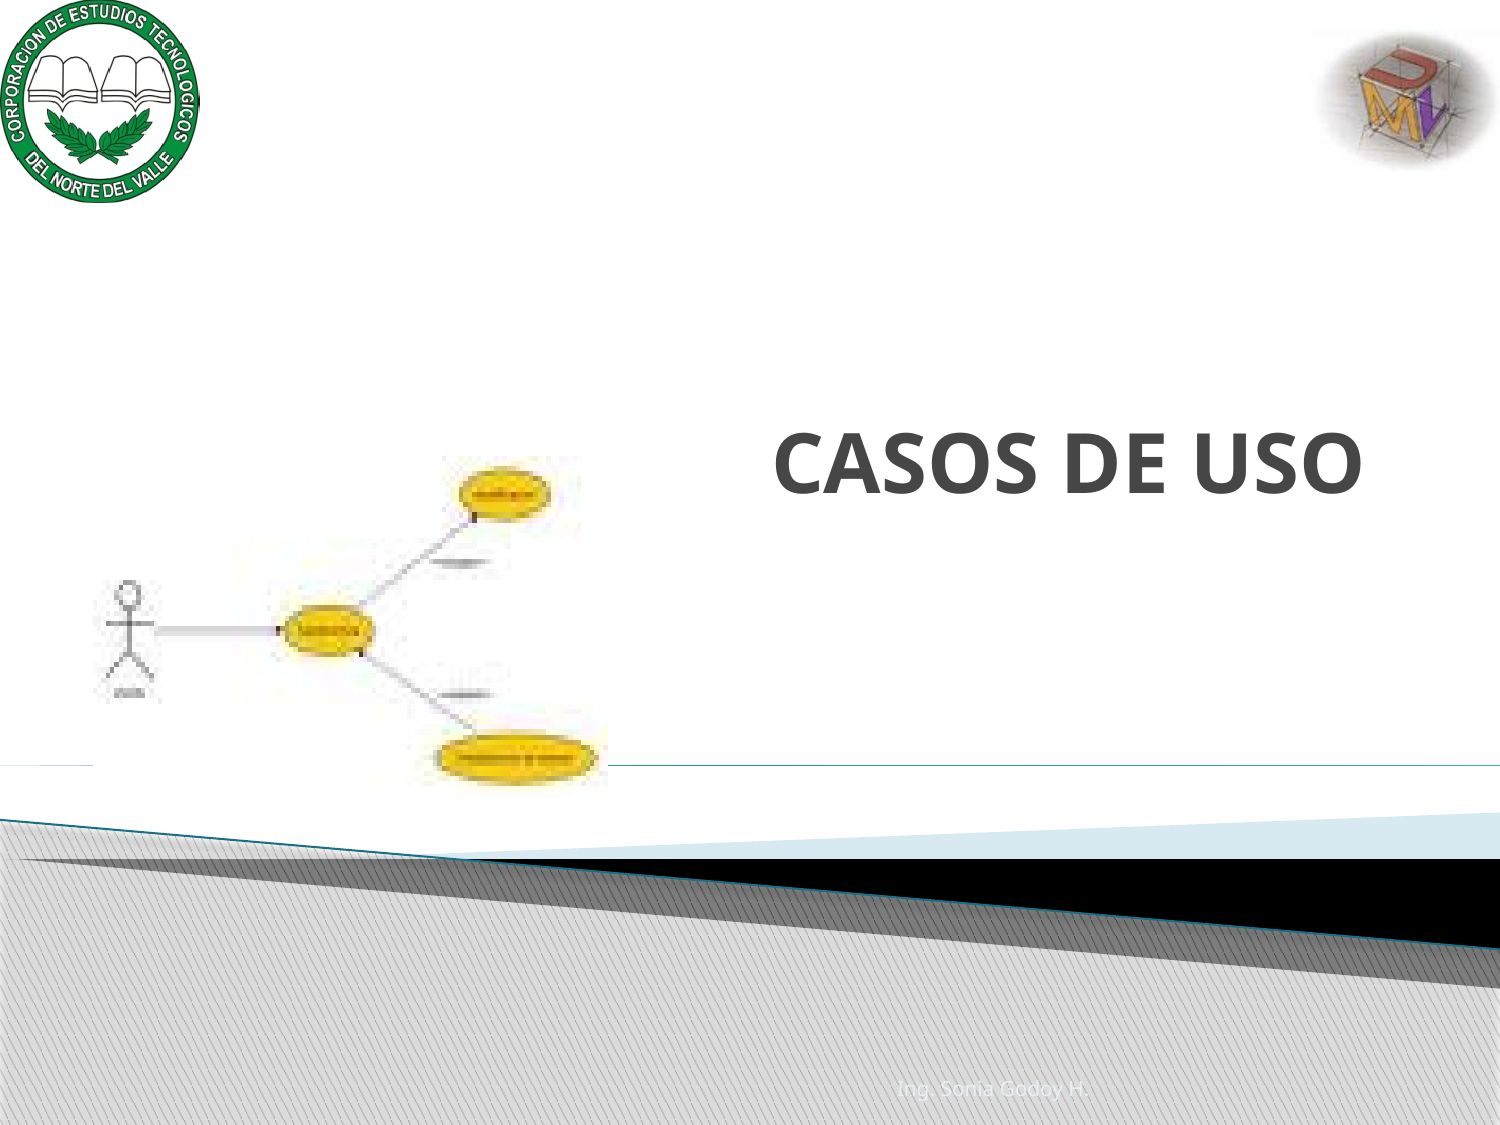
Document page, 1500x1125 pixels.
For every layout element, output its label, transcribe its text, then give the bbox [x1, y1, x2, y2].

picture [0, 456, 609, 798]
picture [0, 0, 200, 204]
picture [5, 859, 1500, 989]
picture [1309, 23, 1500, 171]
footer Ing. Sonia Godoy H. [718, 1051, 1105, 1112]
title CASOS DE USO [105, 316, 1381, 518]
